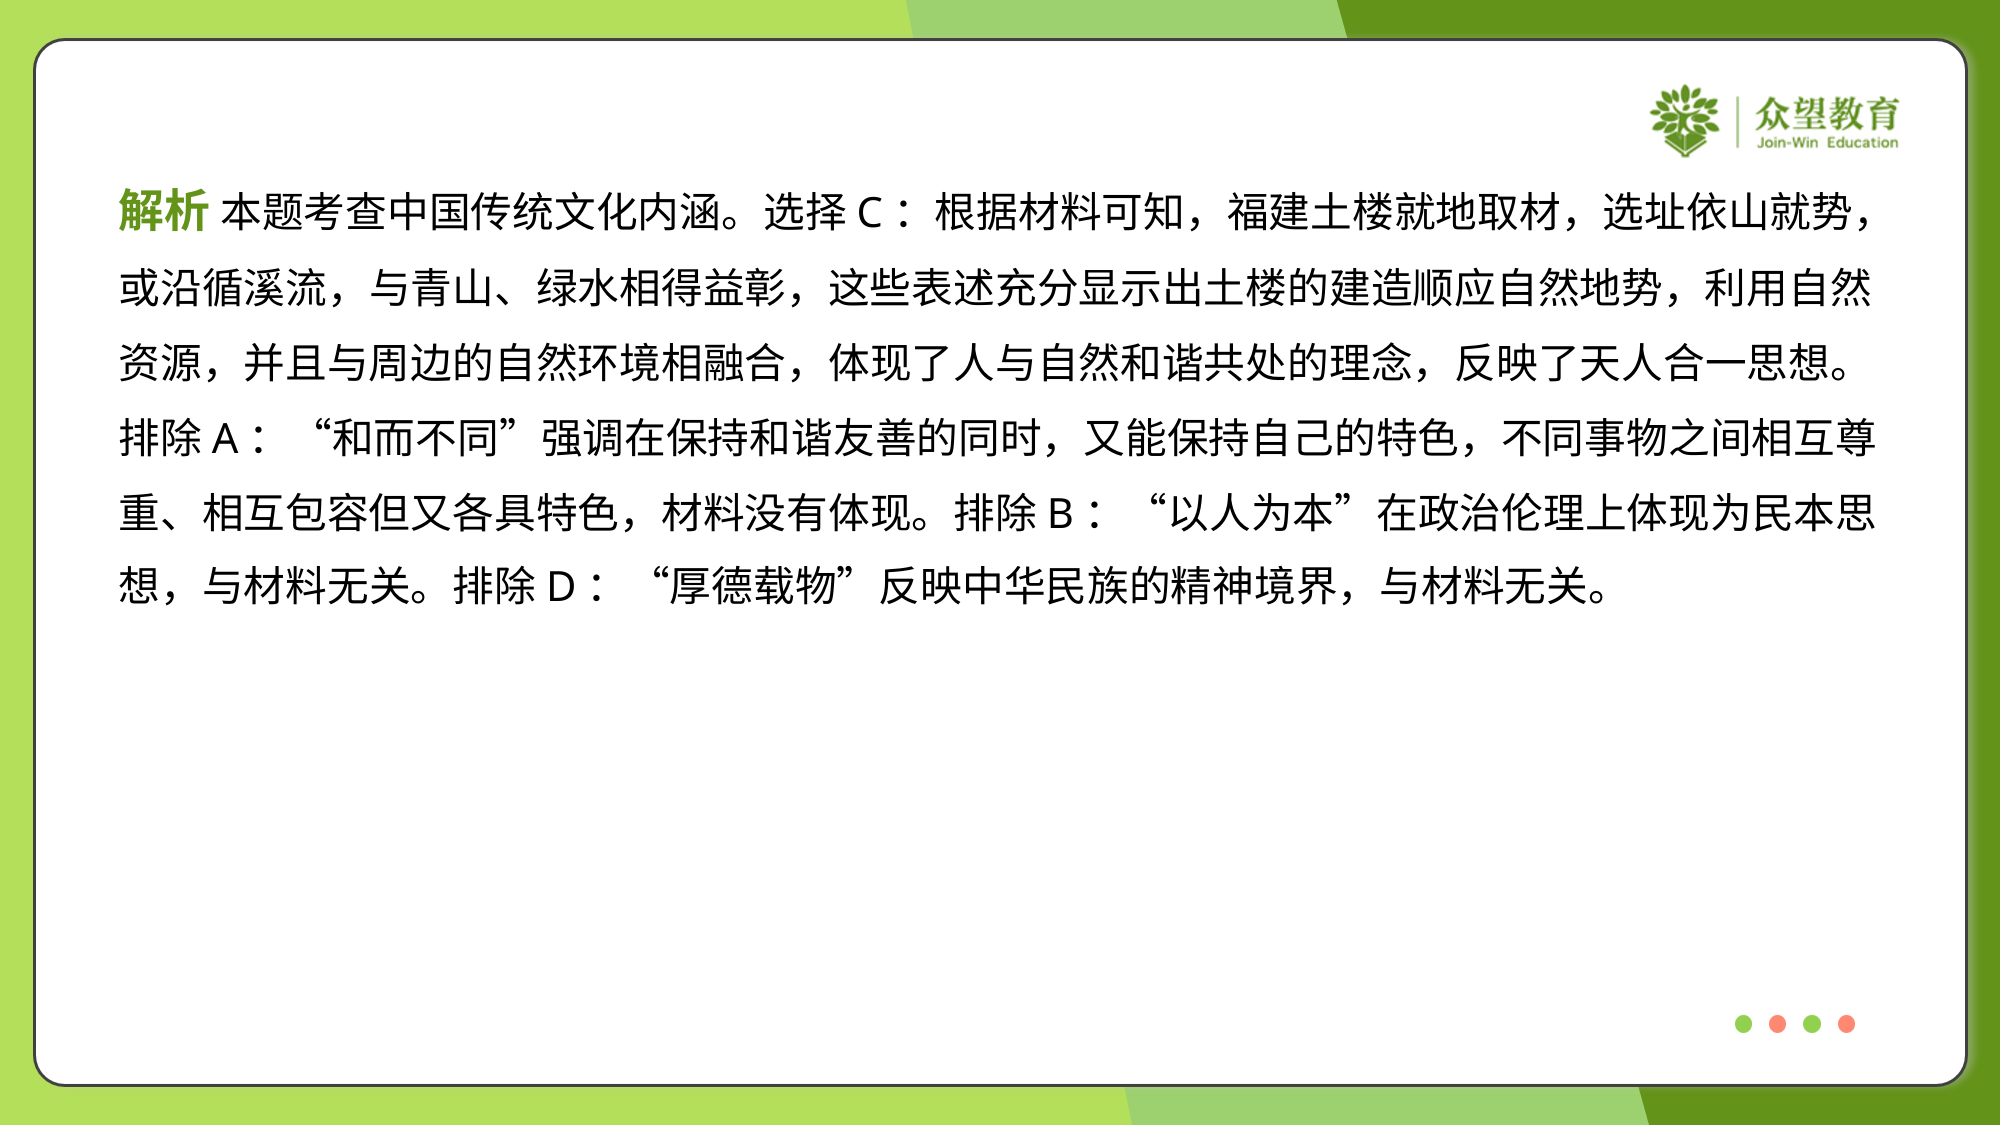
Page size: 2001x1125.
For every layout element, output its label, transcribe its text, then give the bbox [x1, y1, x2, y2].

picture [0, 0, 2000, 1125]
text_box 解析 本题考查中国传统文化内涵。选择C：根据材料可知，福建土楼就地取材，选址依山就势， 或沿循溪流，与青山、绿水相得益彰，这些表述充分显示出土楼的建造顺应自然地势，利用自然 资源，并且与周边的自然环境相融合，体现了人与自然和谐共处的理念，反映了天人合一思想。 排除A：“和而不同”强调在保持和谐友善的同时，又能保持自己的特色，不同事物之间相互尊 重、相互包容但又各具特色，材料没有体现。排除B：“以人为本”在政治伦理上体现为民本思 想，与材料无关。排除D：“厚德载物”反映中华民族的精神境界，与材料无关。 [118, 159, 1883, 602]
